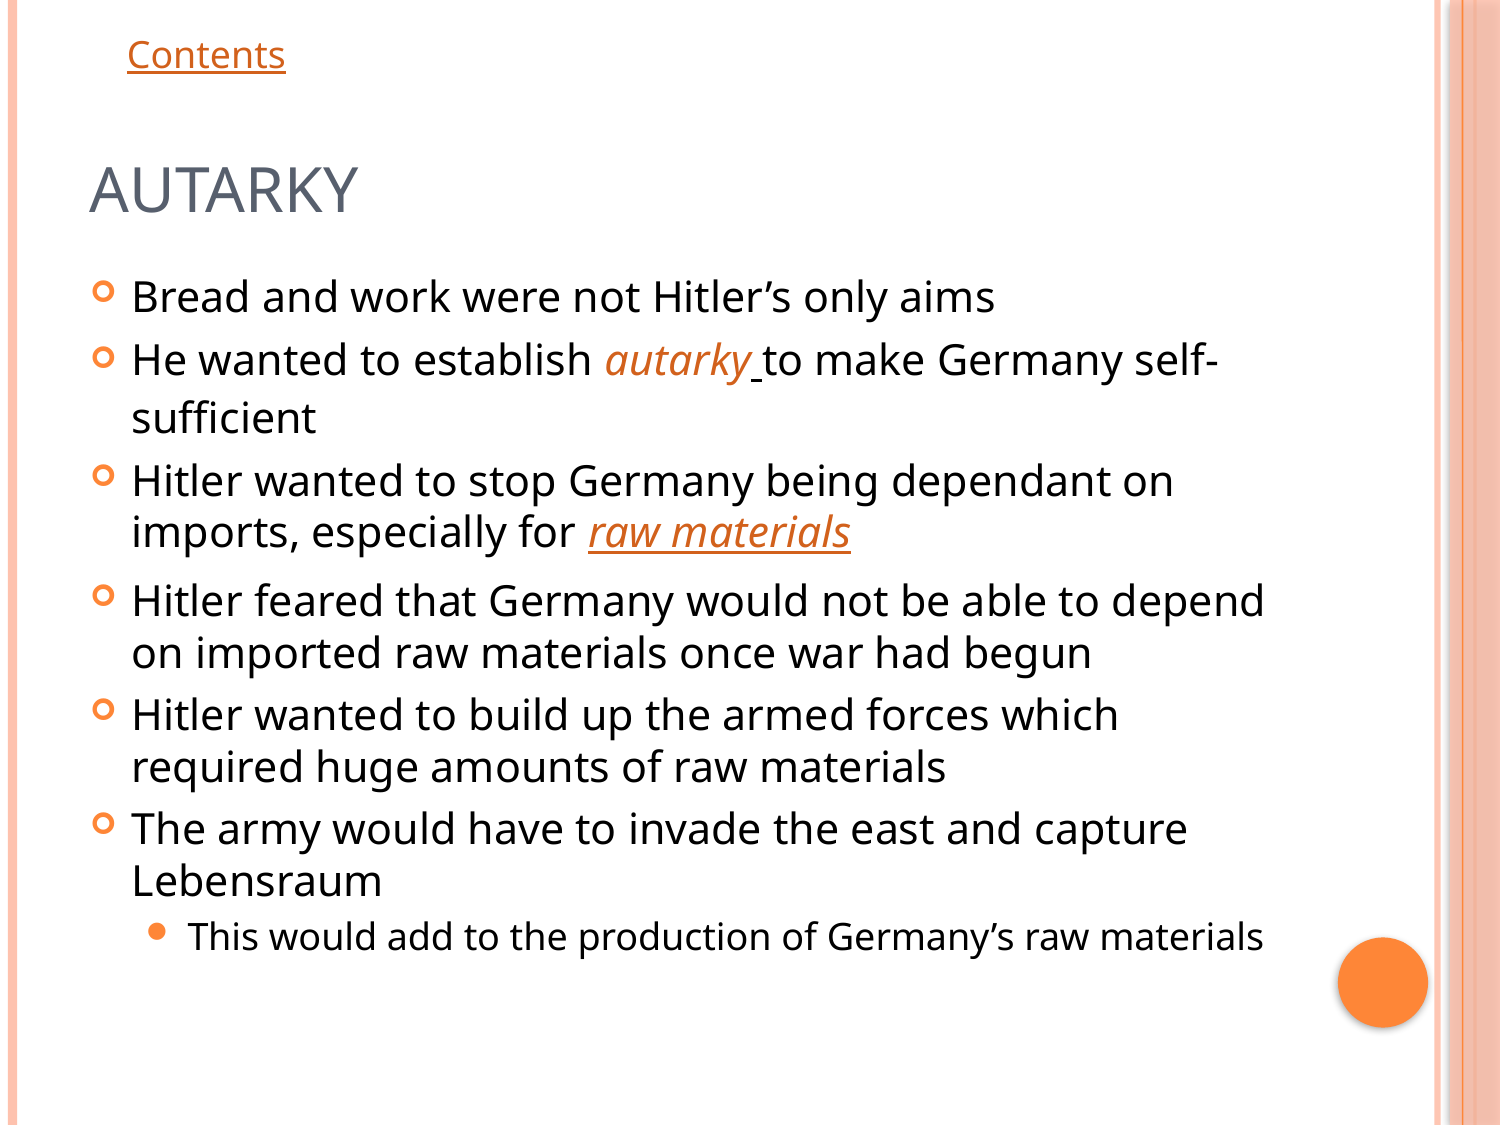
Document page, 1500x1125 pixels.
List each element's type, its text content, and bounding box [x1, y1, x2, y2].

title Autarky [75, 45, 1300, 233]
list Bread and work were not Hitler’s only aims He wanted to establish autarky to make Germany self-sufficient Hitler wanted to stop Germany being dependant on imports, especially for raw materials Hitler feared that Germany would not be able to depend on imported raw materials once war had begun Hitler wanted to build up the armed forces which required huge amounts of raw materials The army would have to invade the east and capture Lebensraum This would add to the production of Germany’s raw materials [74, 262, 1301, 1063]
